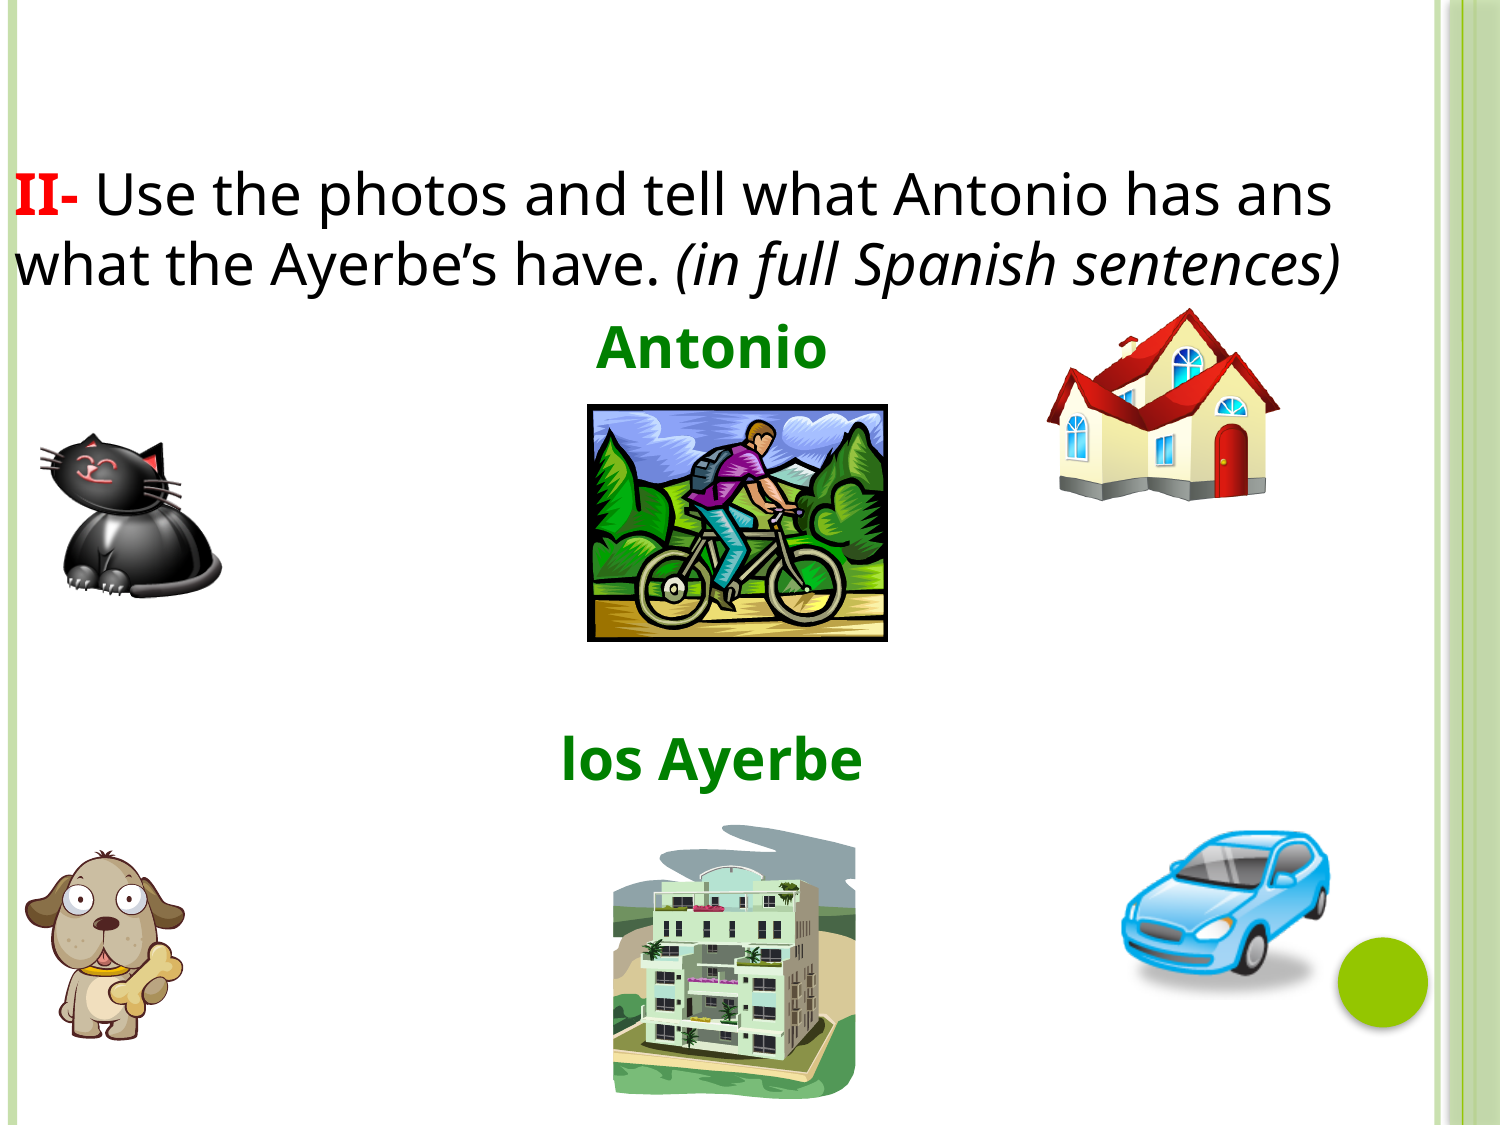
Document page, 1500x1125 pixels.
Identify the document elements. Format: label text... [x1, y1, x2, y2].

picture [611, 823, 857, 1101]
picture [586, 399, 893, 647]
picture [24, 849, 186, 1042]
picture [1111, 774, 1338, 1001]
picture [36, 424, 226, 613]
list II- Use the photos and tell what Antonio has ans what the Ayerbe’s have. (in full Spanish sentences) Antonio los Ayerbe [0, 149, 1425, 1088]
picture [1036, 274, 1288, 526]
